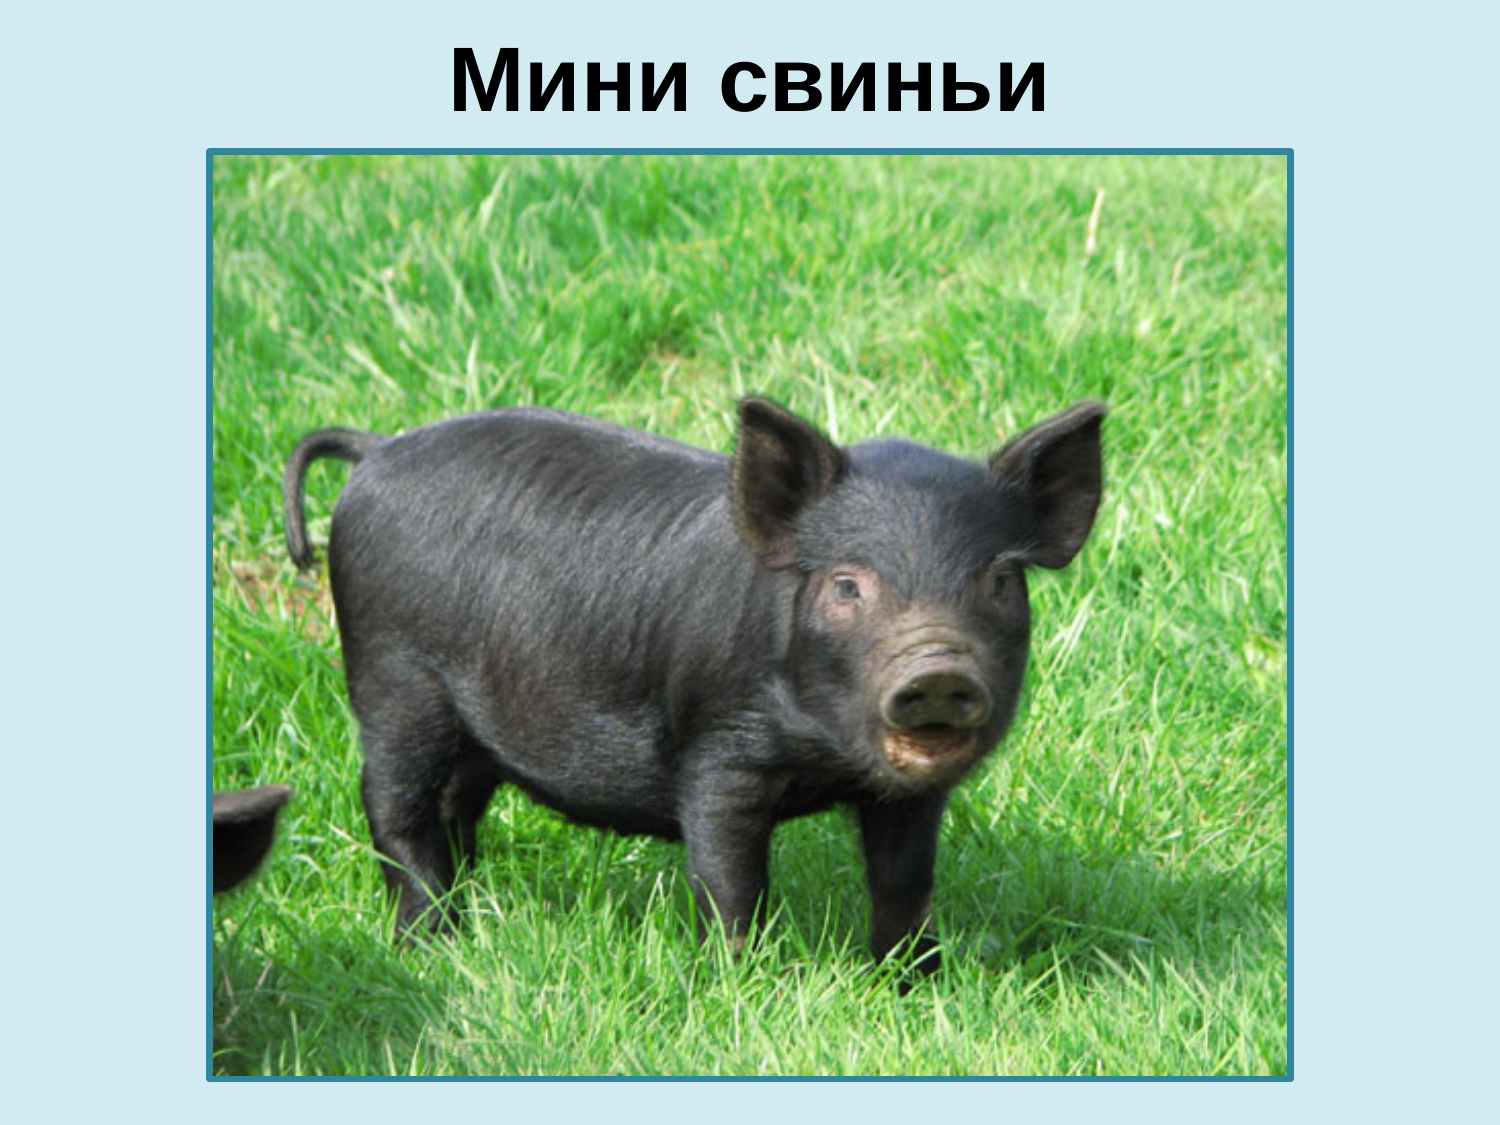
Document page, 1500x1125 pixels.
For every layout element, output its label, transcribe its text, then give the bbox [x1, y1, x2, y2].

picture [212, 154, 1288, 1077]
title Мини свиньи [75, 0, 1425, 149]
